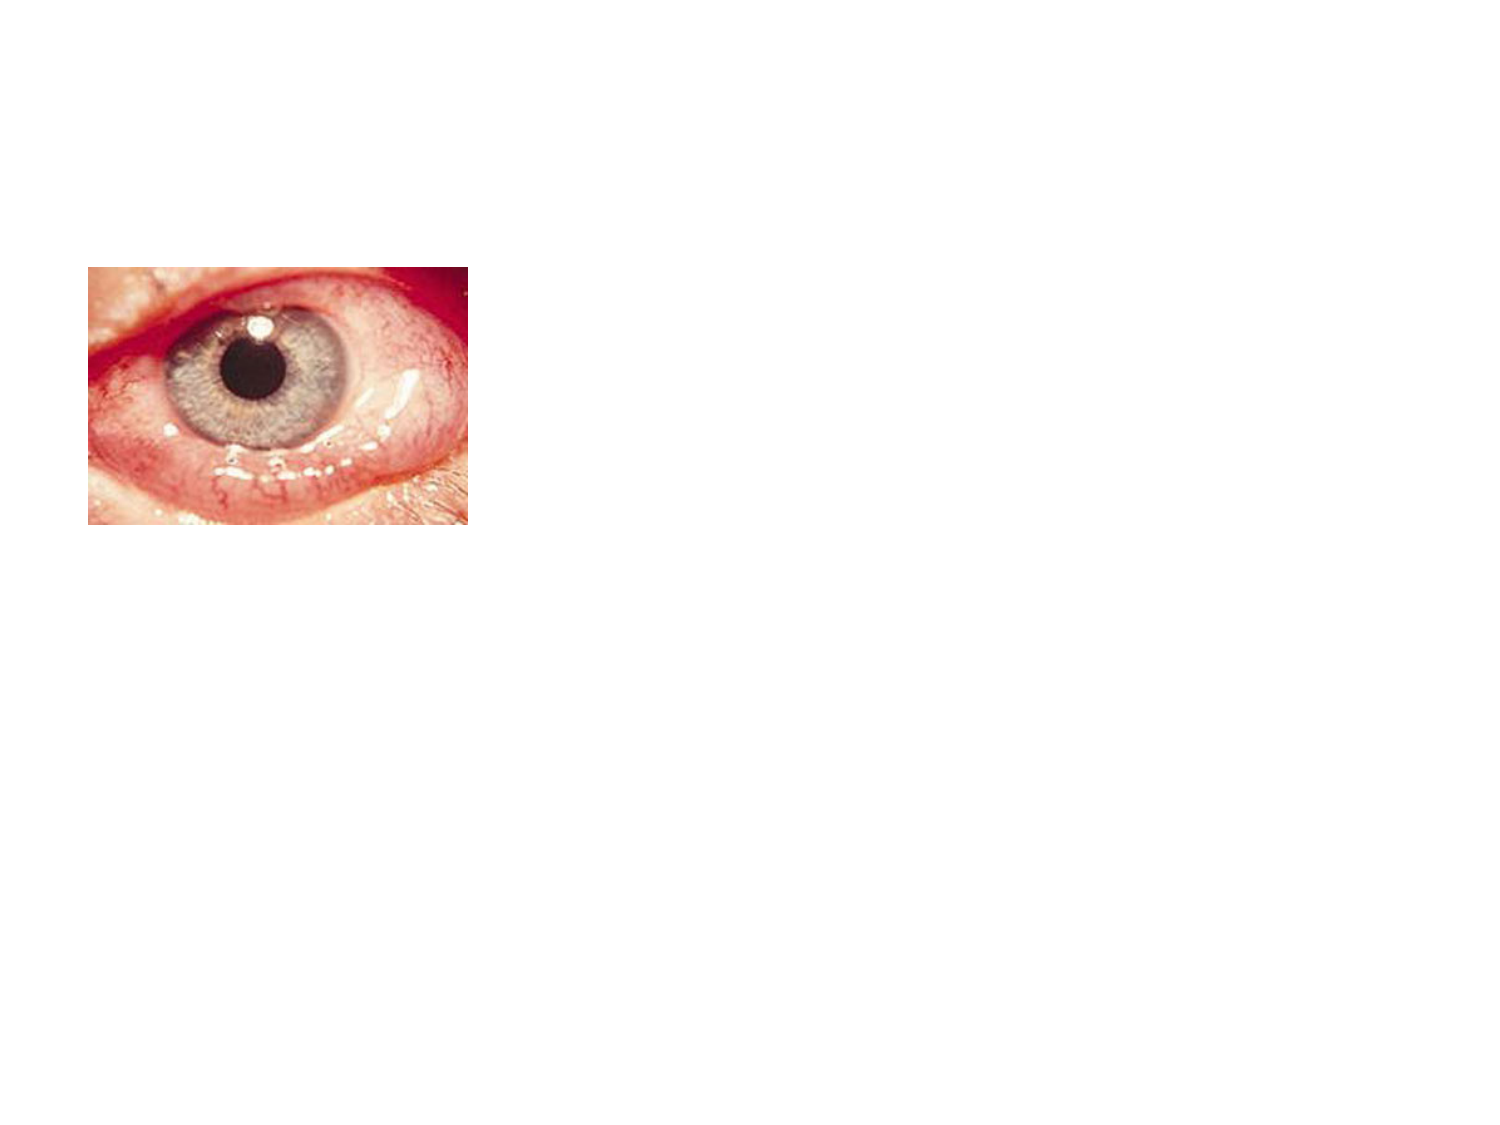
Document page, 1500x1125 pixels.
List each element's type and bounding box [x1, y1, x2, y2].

list [88, 266, 468, 525]
